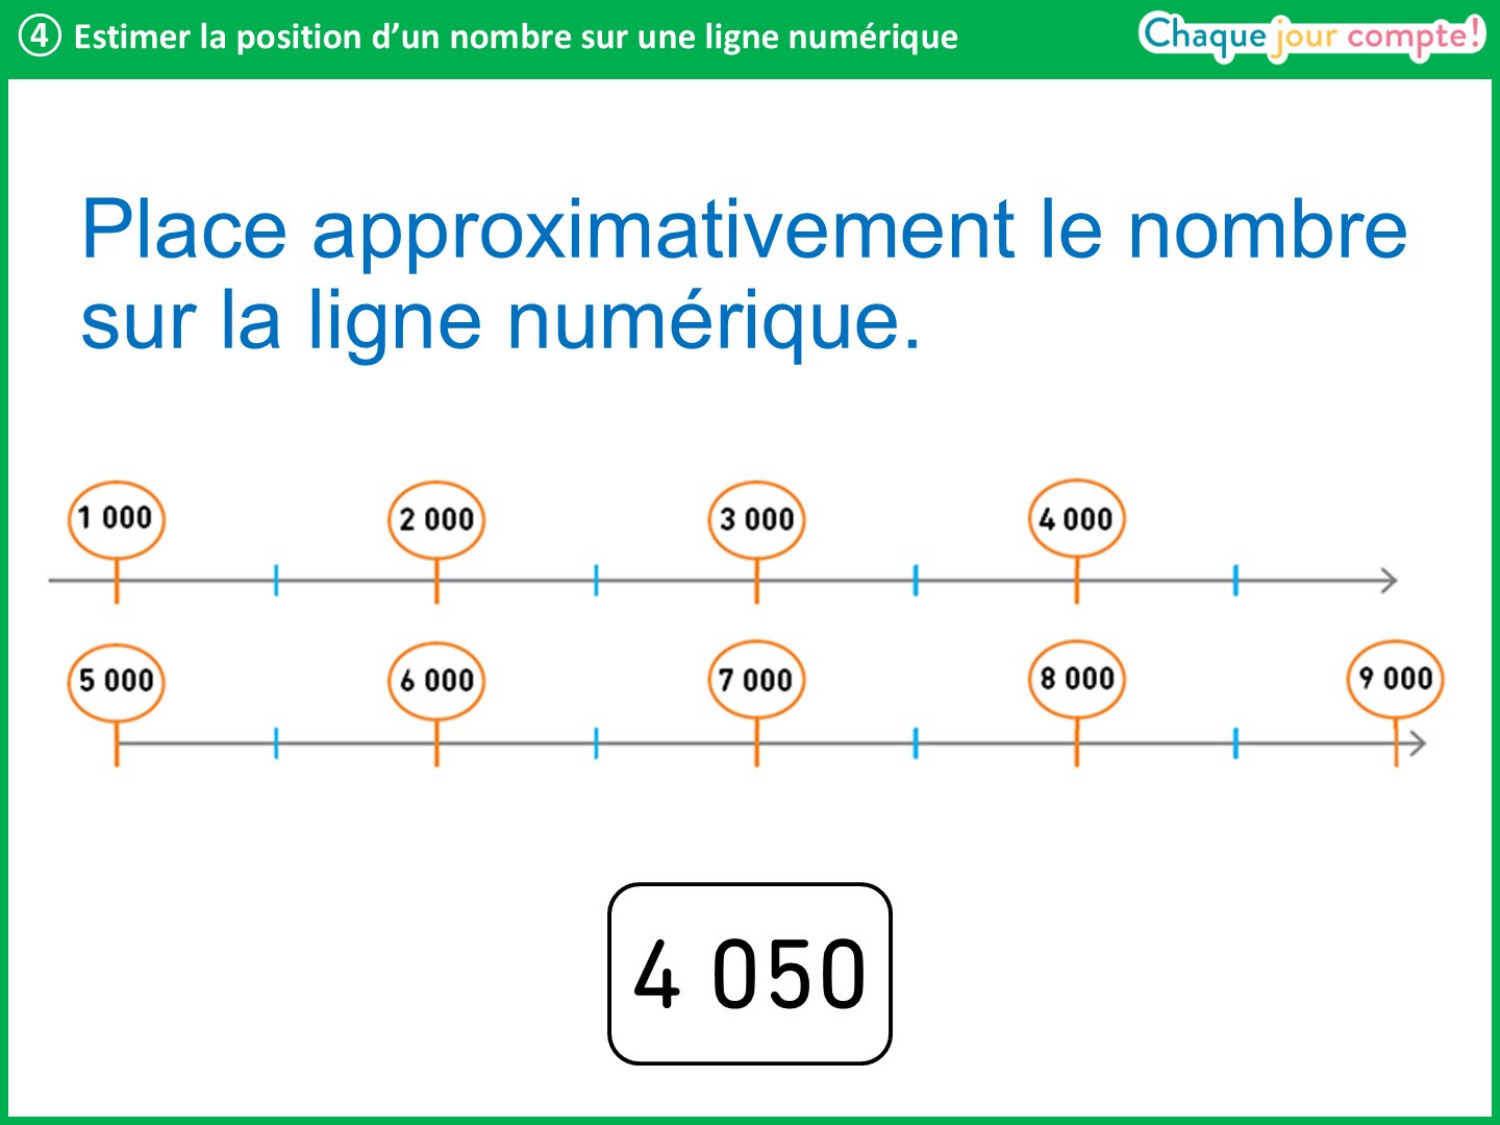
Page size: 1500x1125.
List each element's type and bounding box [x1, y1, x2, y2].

list [0, 0, 1500, 1125]
